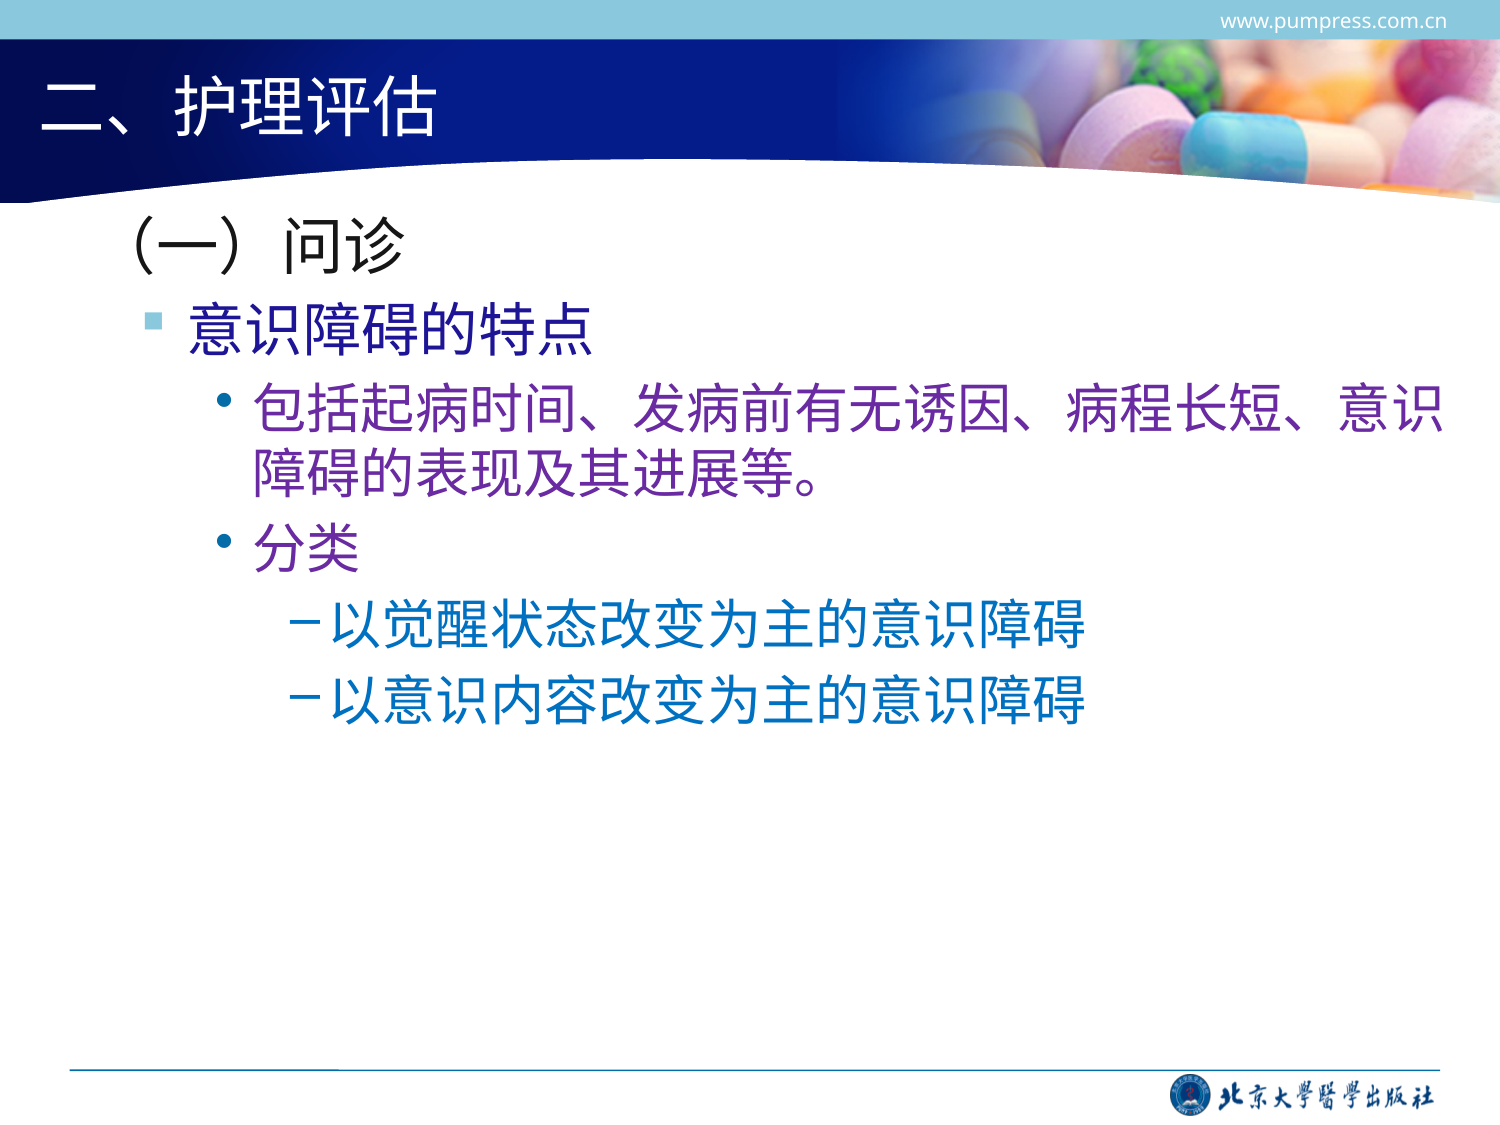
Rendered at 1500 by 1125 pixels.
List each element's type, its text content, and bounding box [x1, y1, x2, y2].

picture [1170, 1074, 1436, 1118]
list （一）问诊 意识障碍的特点 包括起病时间、发病前有无诱因、病程长短、意识障碍的表现及其进展等。 分类 以觉醒状态改变为主的意识障碍 以意识内容改变为主的意识障碍 [49, 198, 1463, 1026]
title 二、护理评估 [23, 58, 1349, 152]
picture [0, 40, 1500, 203]
slide_number www.pumpress.com.cn [1024, 0, 1463, 38]
